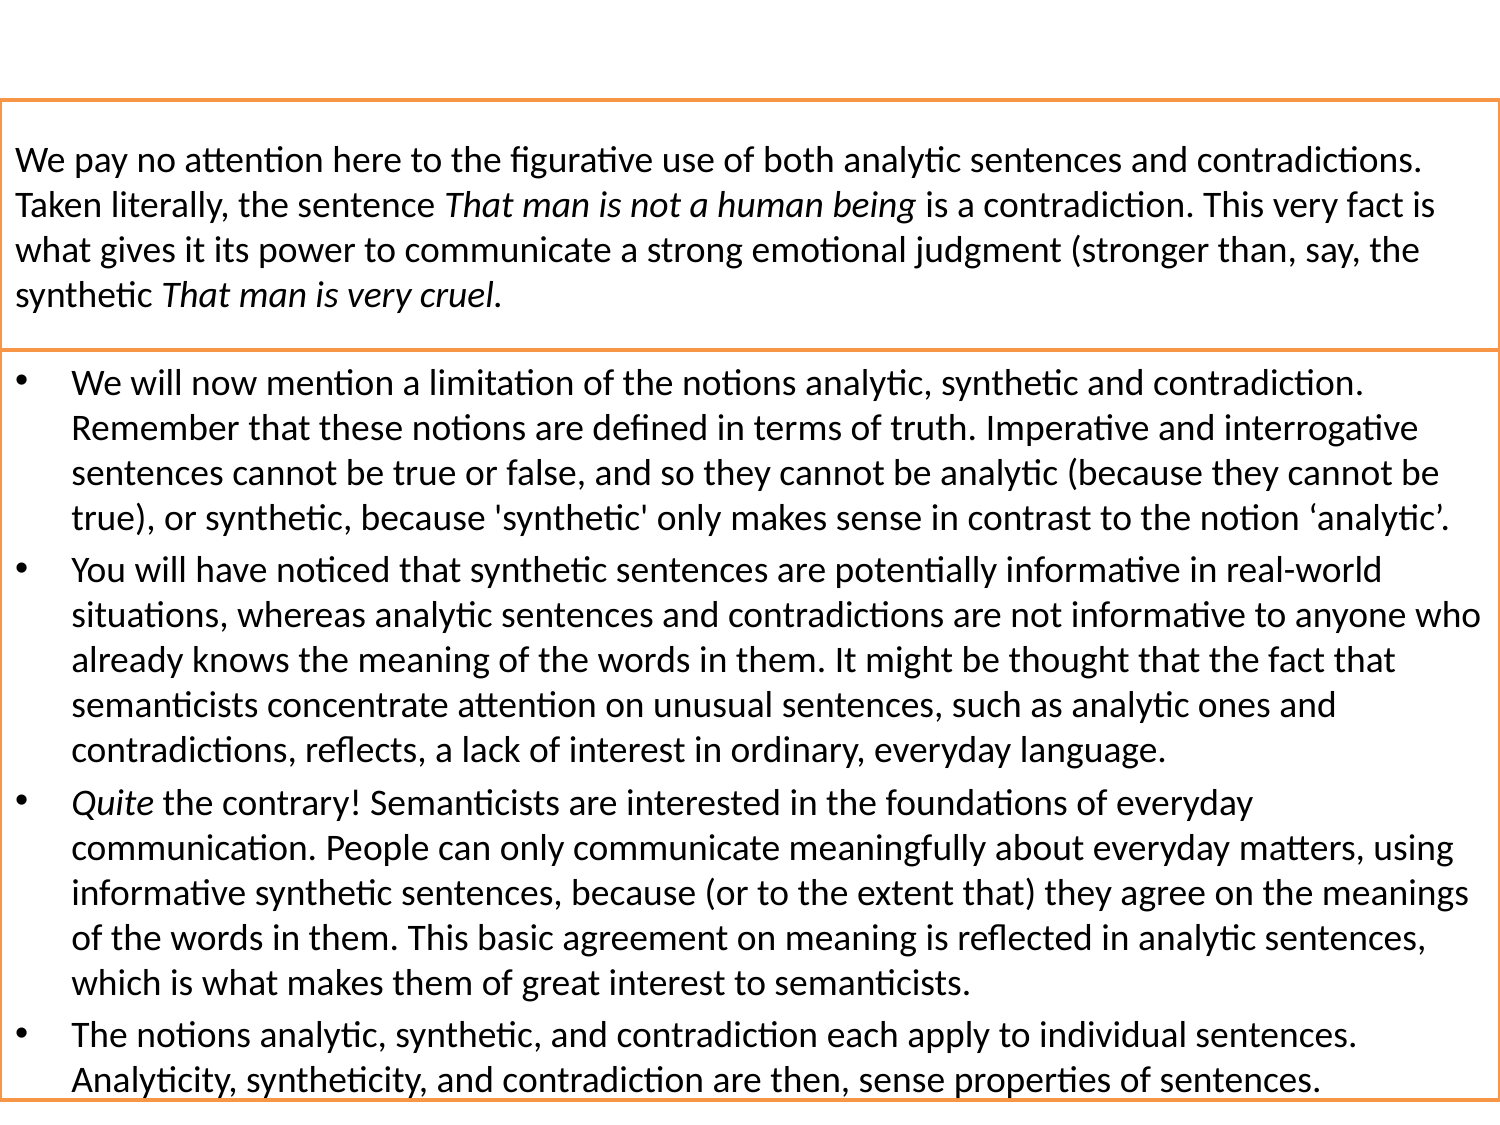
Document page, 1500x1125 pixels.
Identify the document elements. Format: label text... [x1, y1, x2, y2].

title We pay no attention here to the figurative use of both analytic sentences and contradictions. Taken literally, the sentence That man is not a human being is a contradiction. This very fact is what gives it its power to communicate a strong emotional judgment (stronger than, say, the synthetic That man is very cruel. [0, 98, 1500, 348]
list We will now mention a limitation of the notions analytic, synthetic and contradiction. Remember that these notions are defined in terms of truth. Imperative and interrogative sentences cannot be true or false, and so they cannot be analytic (because they cannot be true), or synthetic, because 'synthetic' only makes sense in contrast to the notion ‘analytic’. You will have noticed that synthetic sentences are potentially informative in real-world situations, whereas analytic sentences and contradictions are not informative to anyone who already knows the meaning of the words in them. It might be thought that the fact that semanticists concentrate attention on unusual sentences, such as analytic ones and contradictions, reflects, a lack of interest in ordinary, everyday language. Quite the contrary! Semanticists are interested in the foundations of everyday communication. People can only communicate meaningfully about everyday matters, using informative synthetic sentences, because (or to the extent that) they agree on the meanings of the words in them. This basic agreement on meaning is reflected in analytic sentences, which is what makes them of great interest to semanticists. The notions analytic, synthetic, and contradiction each apply to individual sentences. Analyticity, syntheticity, and contradiction are then, sense properties of sentences. [0, 348, 1500, 1102]
